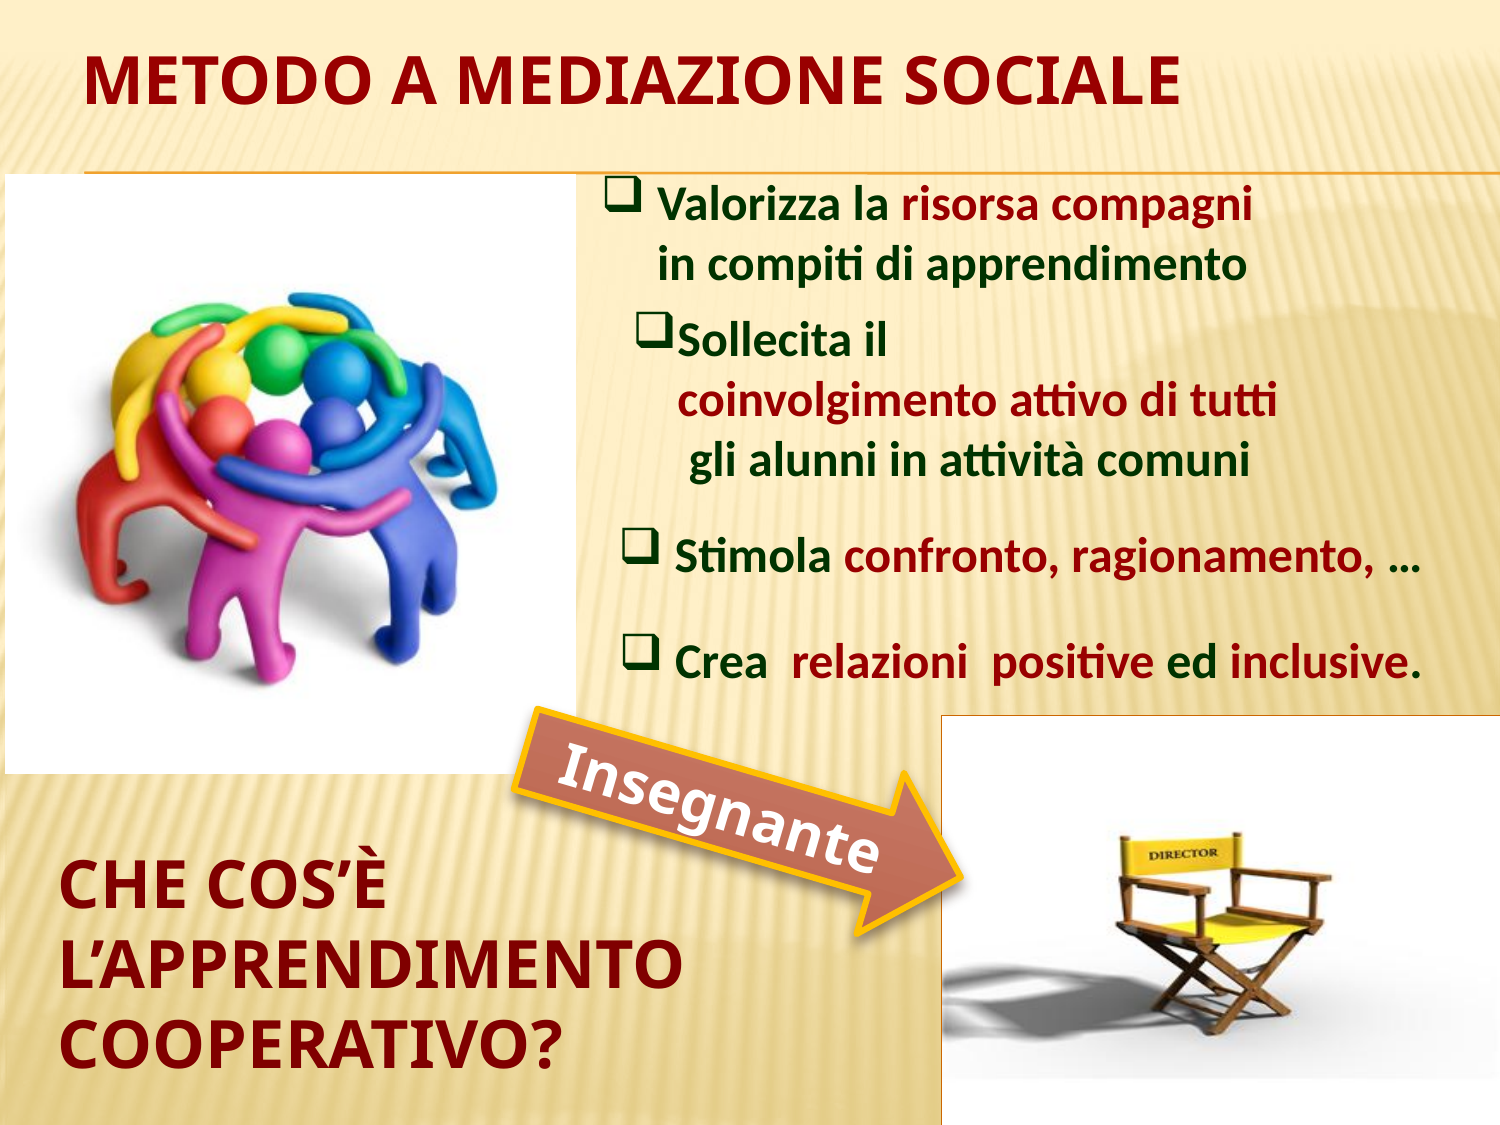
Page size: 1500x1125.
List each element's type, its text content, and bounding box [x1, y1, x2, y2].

text_box CHE COS’È L’APPRENDIMENTO COOPERATIVO? [43, 826, 931, 1090]
text_box Valorizza la risorsa compagni in compiti di apprendimento [586, 163, 1437, 299]
text_box Sollecita il coinvolgimento attivo di tutti gli alunni in attività comuni [603, 299, 1466, 495]
picture [941, 715, 1500, 1125]
text_box Crea relazioni positive ed inclusive. [603, 621, 1455, 697]
text_box Insegnante [519, 721, 931, 935]
text_box METODO A MEDIAZIONE SOCIALE [66, 30, 1366, 126]
picture [5, 174, 576, 775]
text_box Stimola confronto, ragionamento, … [603, 515, 1455, 590]
